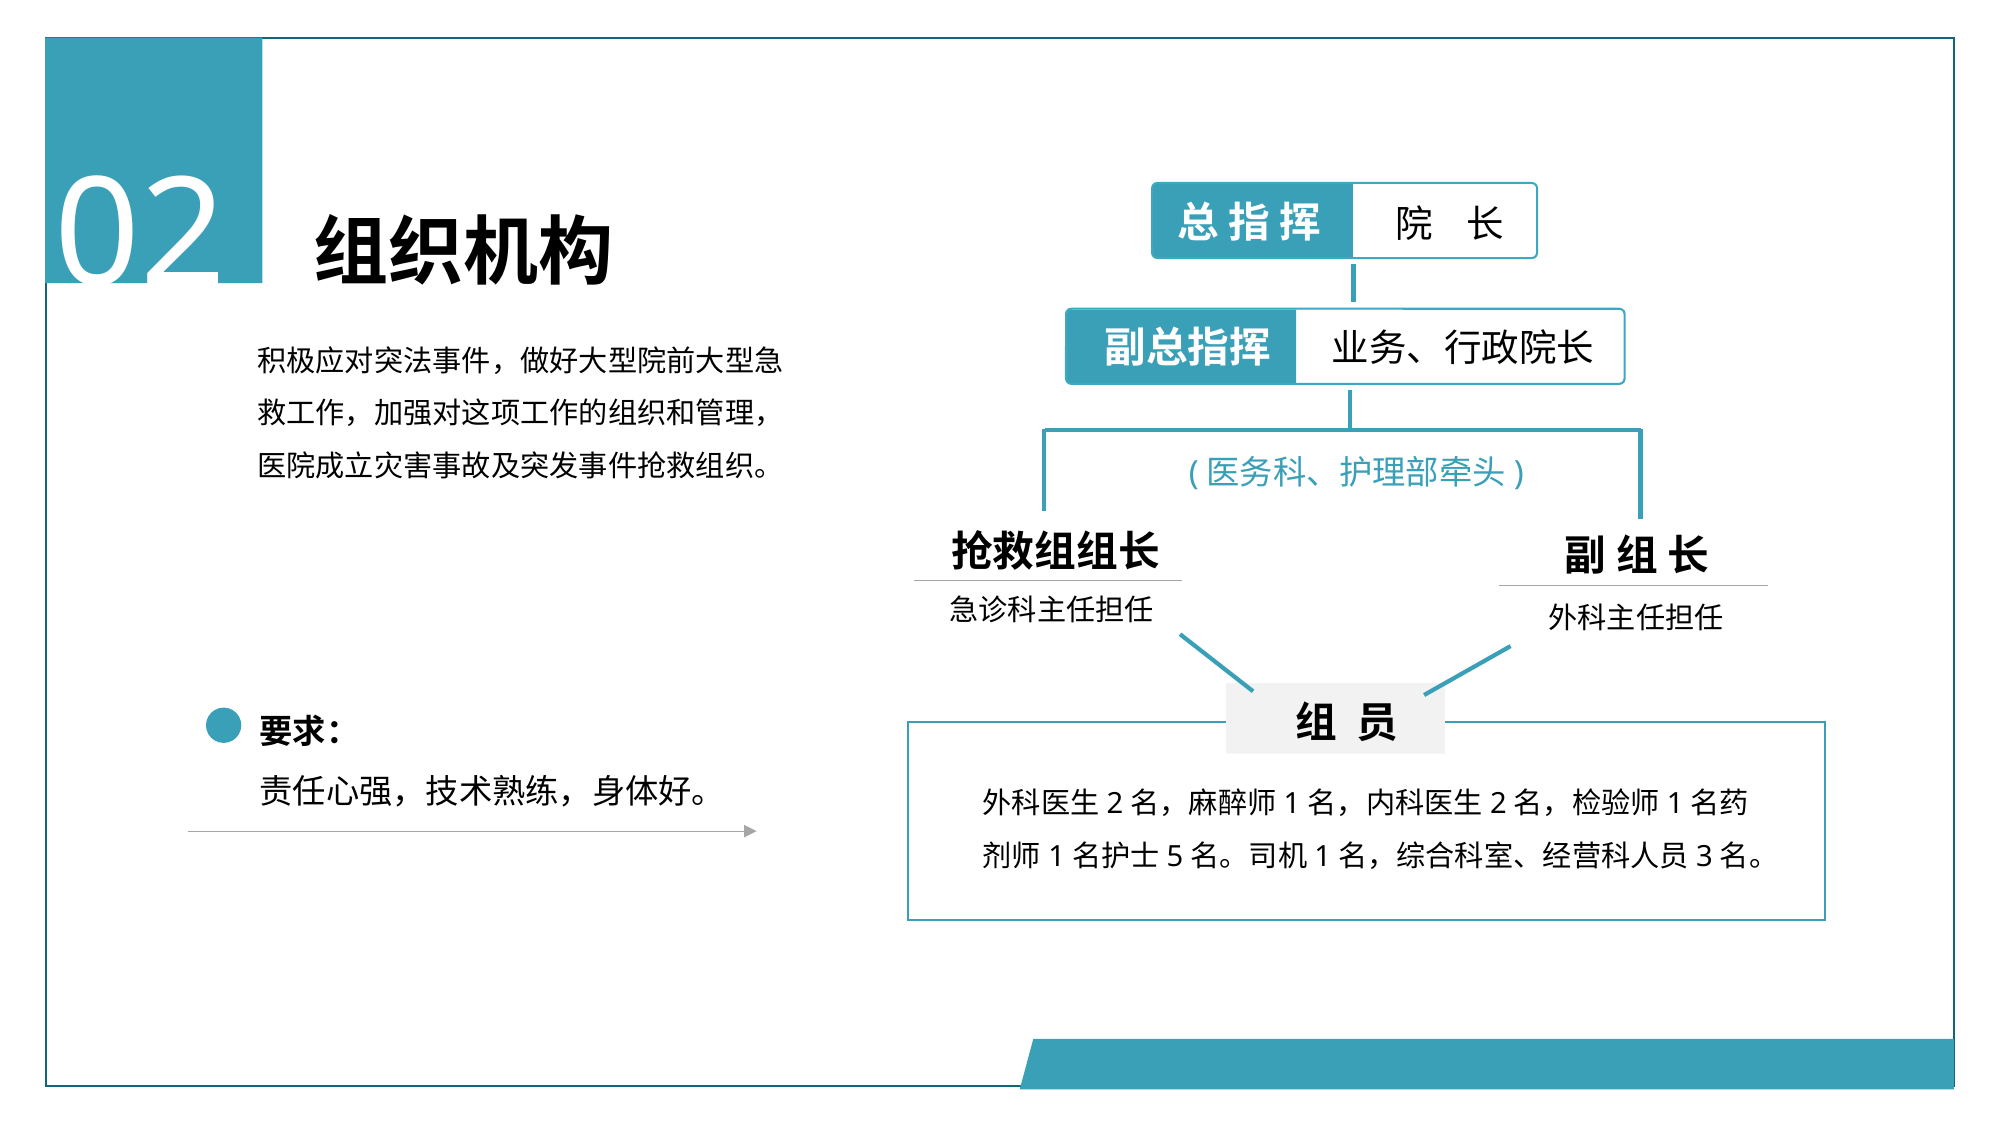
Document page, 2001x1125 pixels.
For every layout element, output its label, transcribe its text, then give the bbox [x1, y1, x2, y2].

text_box [1018, 1037, 1955, 1091]
text_box 组织机构 [298, 195, 629, 301]
text_box [204, 706, 243, 744]
text_box 要求： 责任心强，技术熟练，身体好。 [245, 682, 741, 818]
text_box 积极应对突法事件，做好大型院前大型急救工作，加强对这项工作的组织和管理，医院成立灾害事故及突发事件抢救组织。 [242, 317, 809, 542]
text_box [908, 182, 1825, 920]
text_box 02 [39, 126, 241, 322]
text_box [44, 36, 263, 284]
